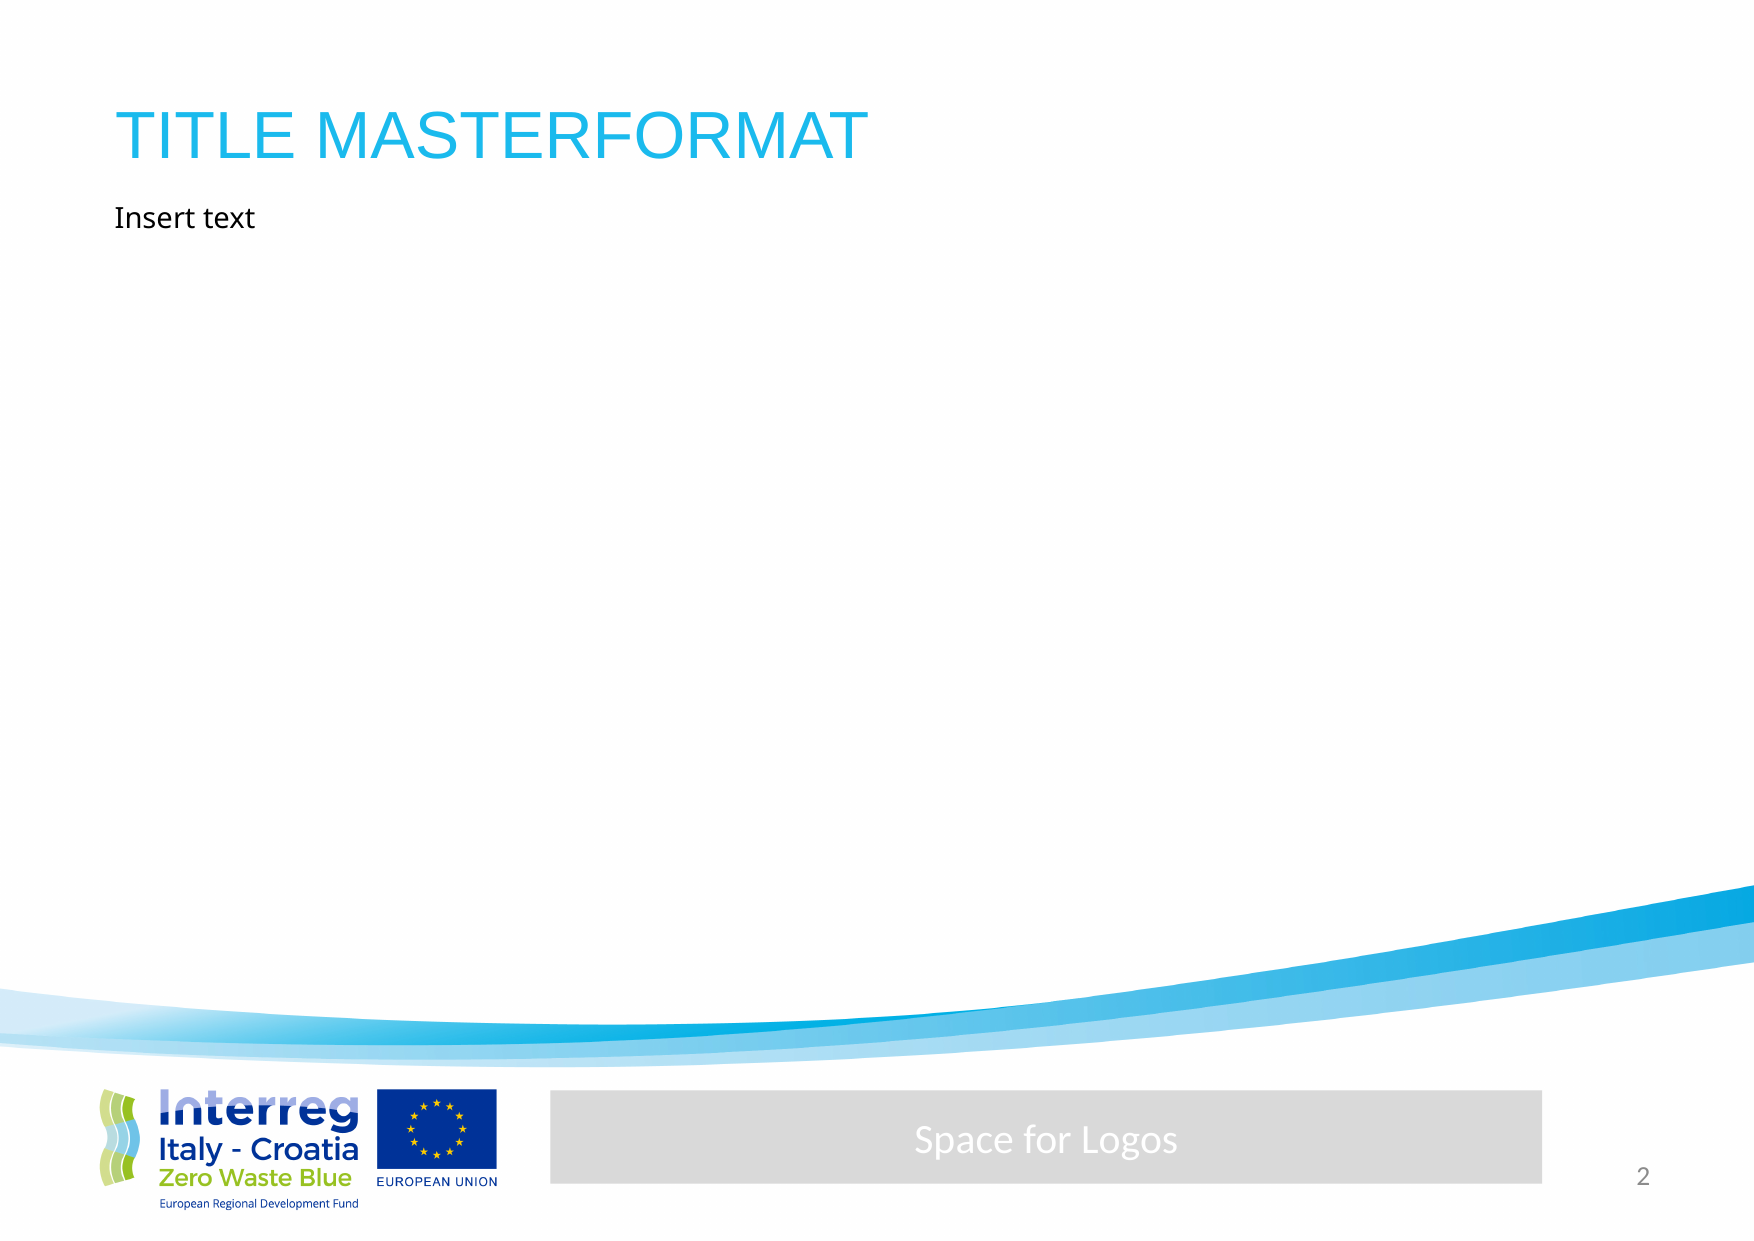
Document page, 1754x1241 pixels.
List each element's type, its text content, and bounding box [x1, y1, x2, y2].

picture [0, 0, 1754, 1241]
text_box Insert text [99, 191, 1658, 851]
text_box TITLE MASTERFORMAT [97, 83, 1656, 181]
slide_number 2 [1607, 1141, 1666, 1208]
text_box Space for Logos [549, 1089, 1543, 1185]
